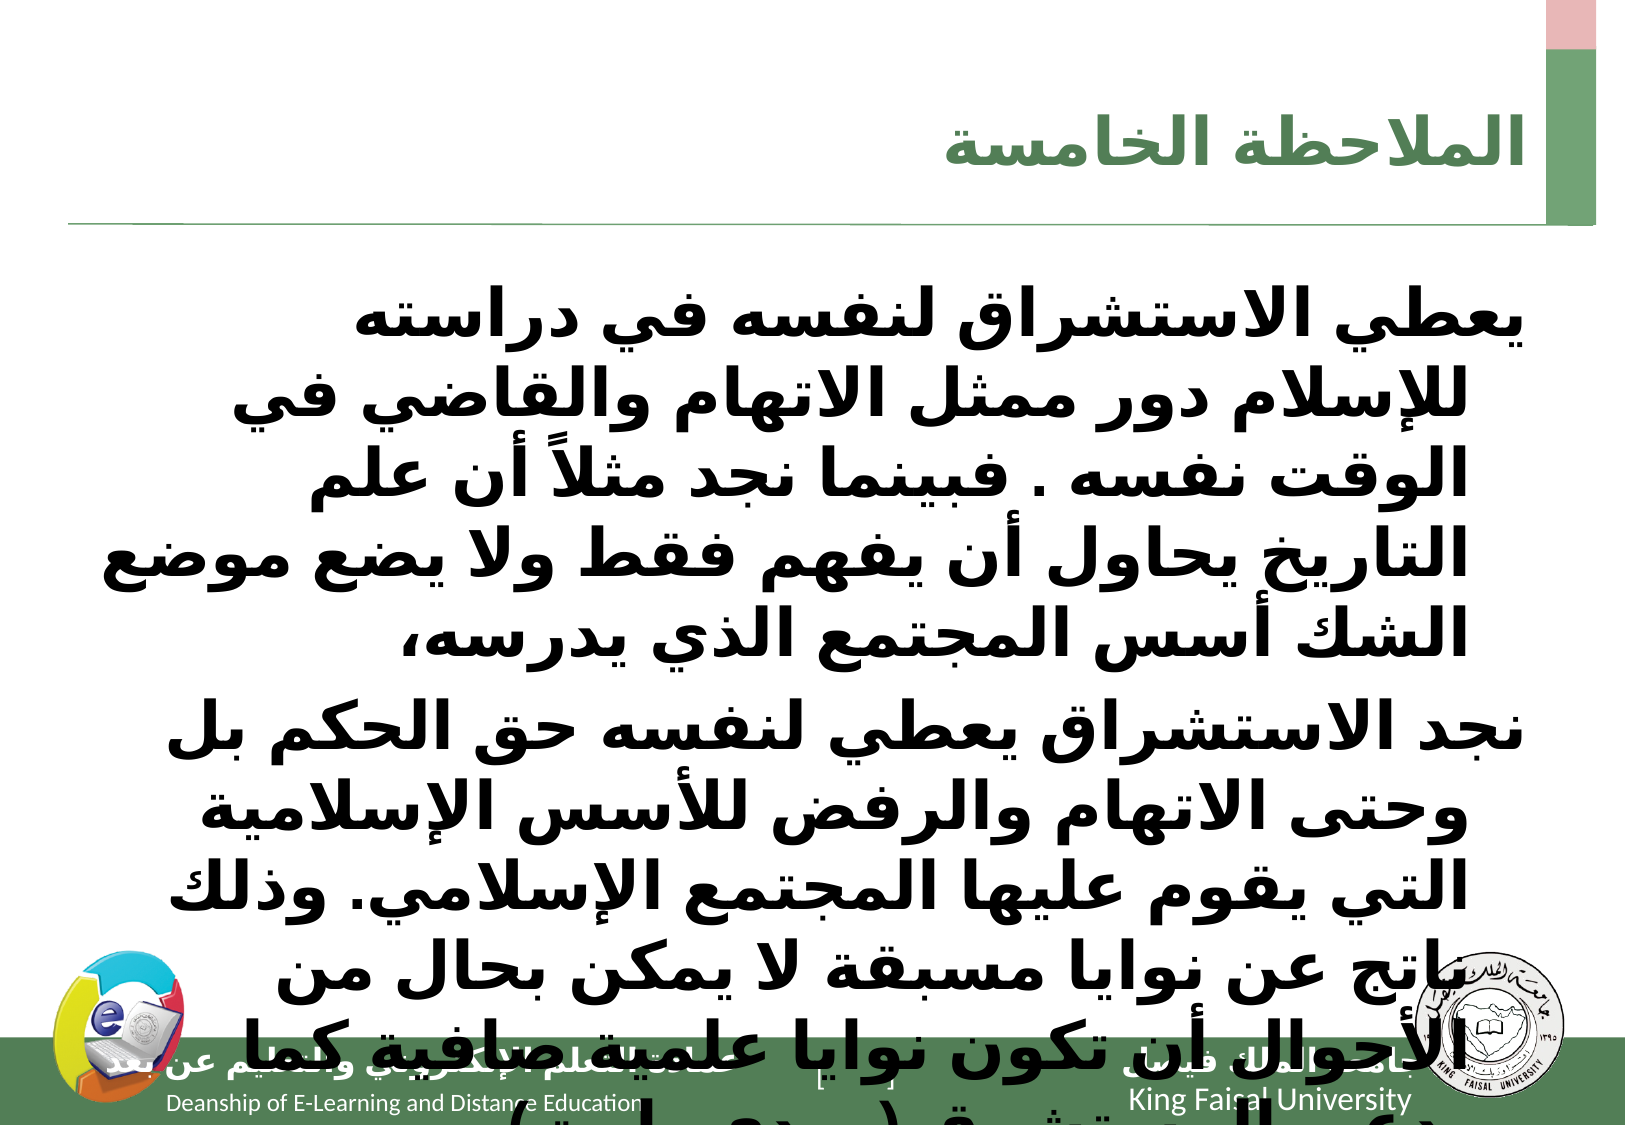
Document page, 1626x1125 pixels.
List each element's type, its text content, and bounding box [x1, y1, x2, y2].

list يعطي الاستشراق لنفسه في دراسته للإسلام دور ممثل الاتهام والقاضي في الوقت نفسه . فبينما نجد مثلاً أن علم التاريخ يحاول أن يفهم فقط ولا يضع موضع الشك أسس المجتمع الذي يدرسه، نجد الاستشراق يعطي لنفسه حق الحكم بل وحتى الاتهام والرفض للأسس الإسلامية التي يقوم عليها المجتمع الإسلامي. وذلك ناتج عن نوايا مسبقة لا يمكن بحال من الأحوال أن تكون نوايا علمية صافية كما يدعي المستشرق (رودي بارت) [80, 262, 1544, 1006]
picture [170, 1097, 178, 1104]
title الملاحظة الخامسة [80, 44, 1544, 233]
picture [1412, 949, 1567, 1100]
picture [50, 949, 188, 1104]
